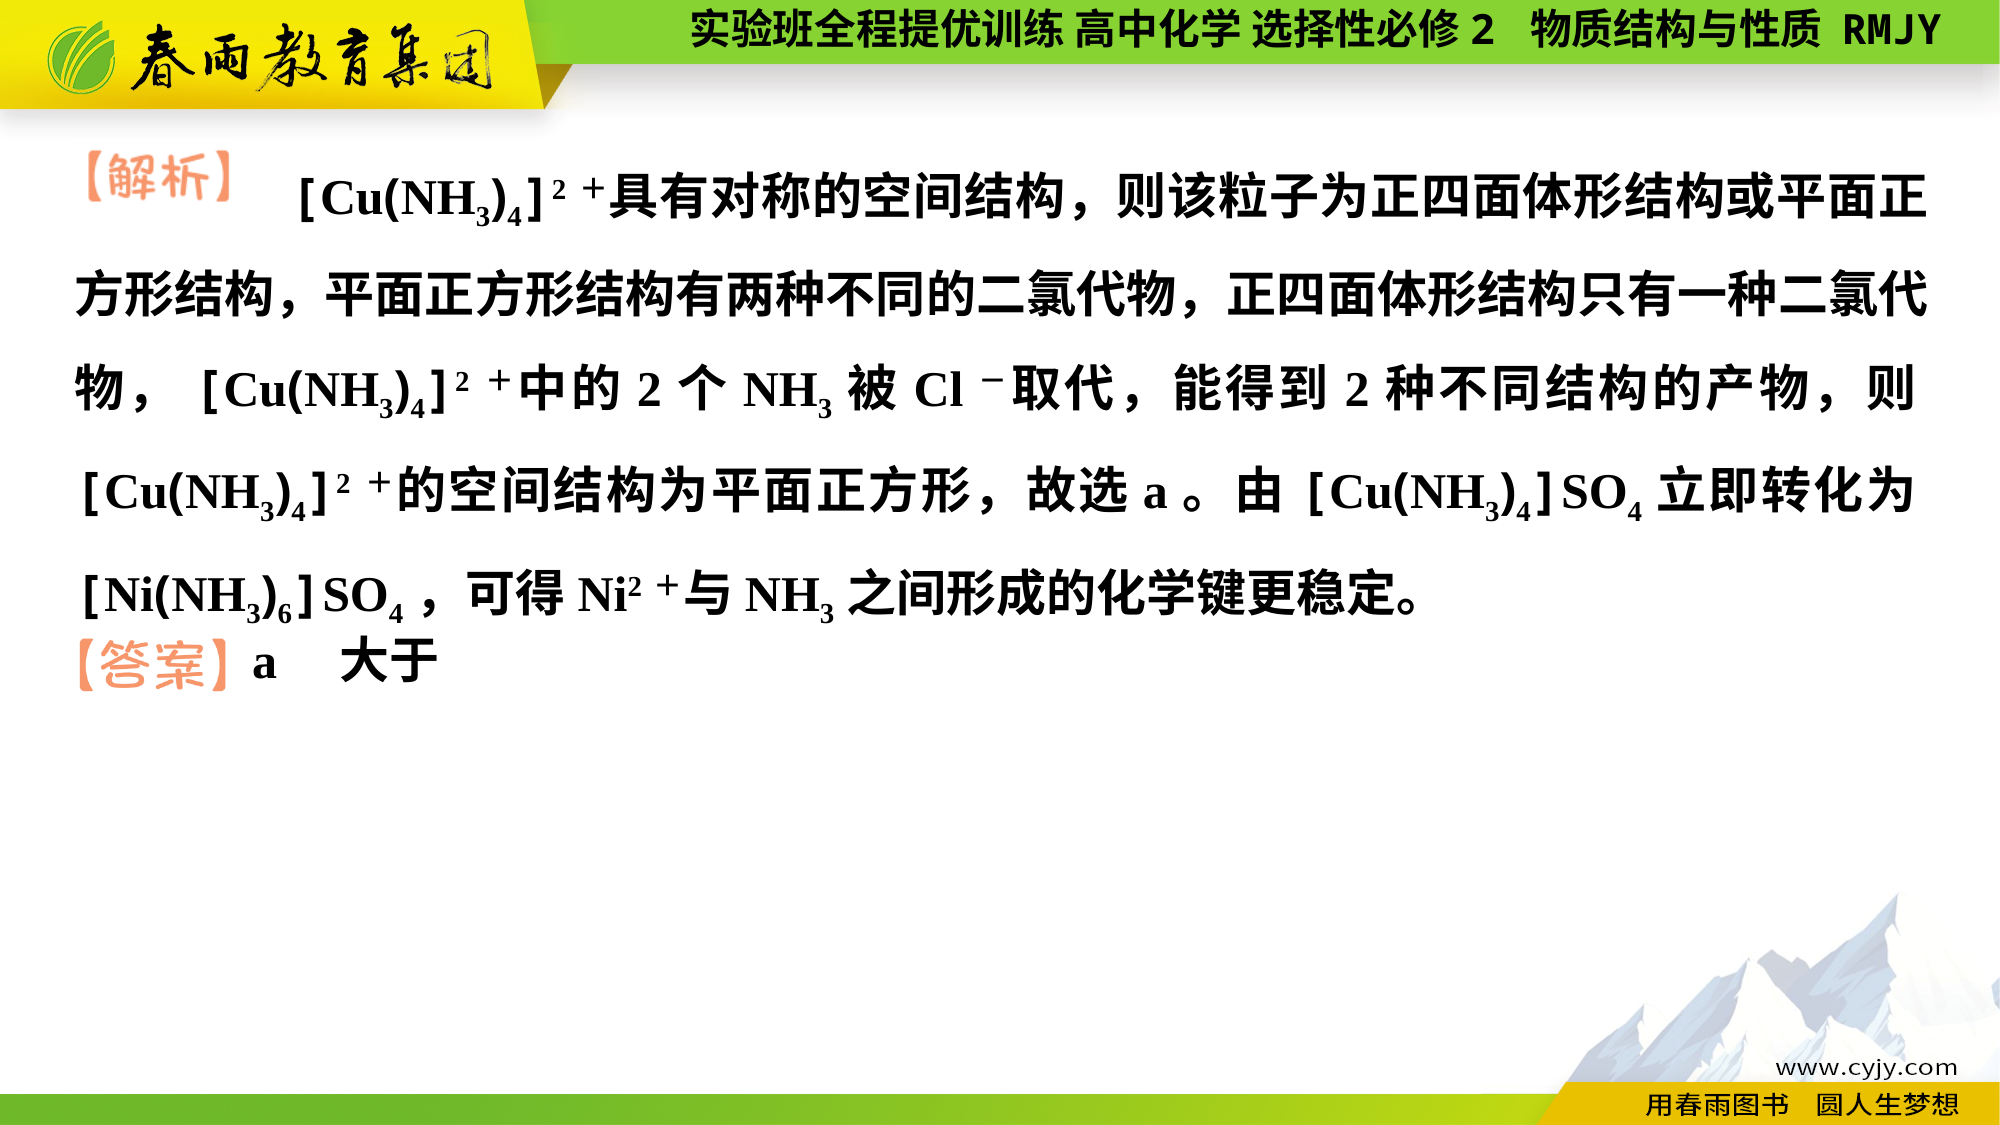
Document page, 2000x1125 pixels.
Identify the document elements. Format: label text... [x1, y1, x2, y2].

picture [0, 0, 2000, 1125]
text_box a 大于 [237, 621, 454, 697]
list [Cu(NH3)4]2＋具有对称的空间结构，则该粒子为正四面体形结构或平面正方形结构，平面正方形结构有两种不同的二氯代物，正四面体形结构只有一种二氯代物，[Cu(NH3)4]2＋中的2个NH3被Cl－取代，能得到2种不同结构的产物，则[Cu(NH3)4]2＋的空间结构为平面正方形，故选a。由[Cu(NH3)4]SO4立即转化为[Ni(NH3)6]SO4，可得Ni2＋与NH3之间形成的化学键更稳定。 [59, 122, 1944, 581]
